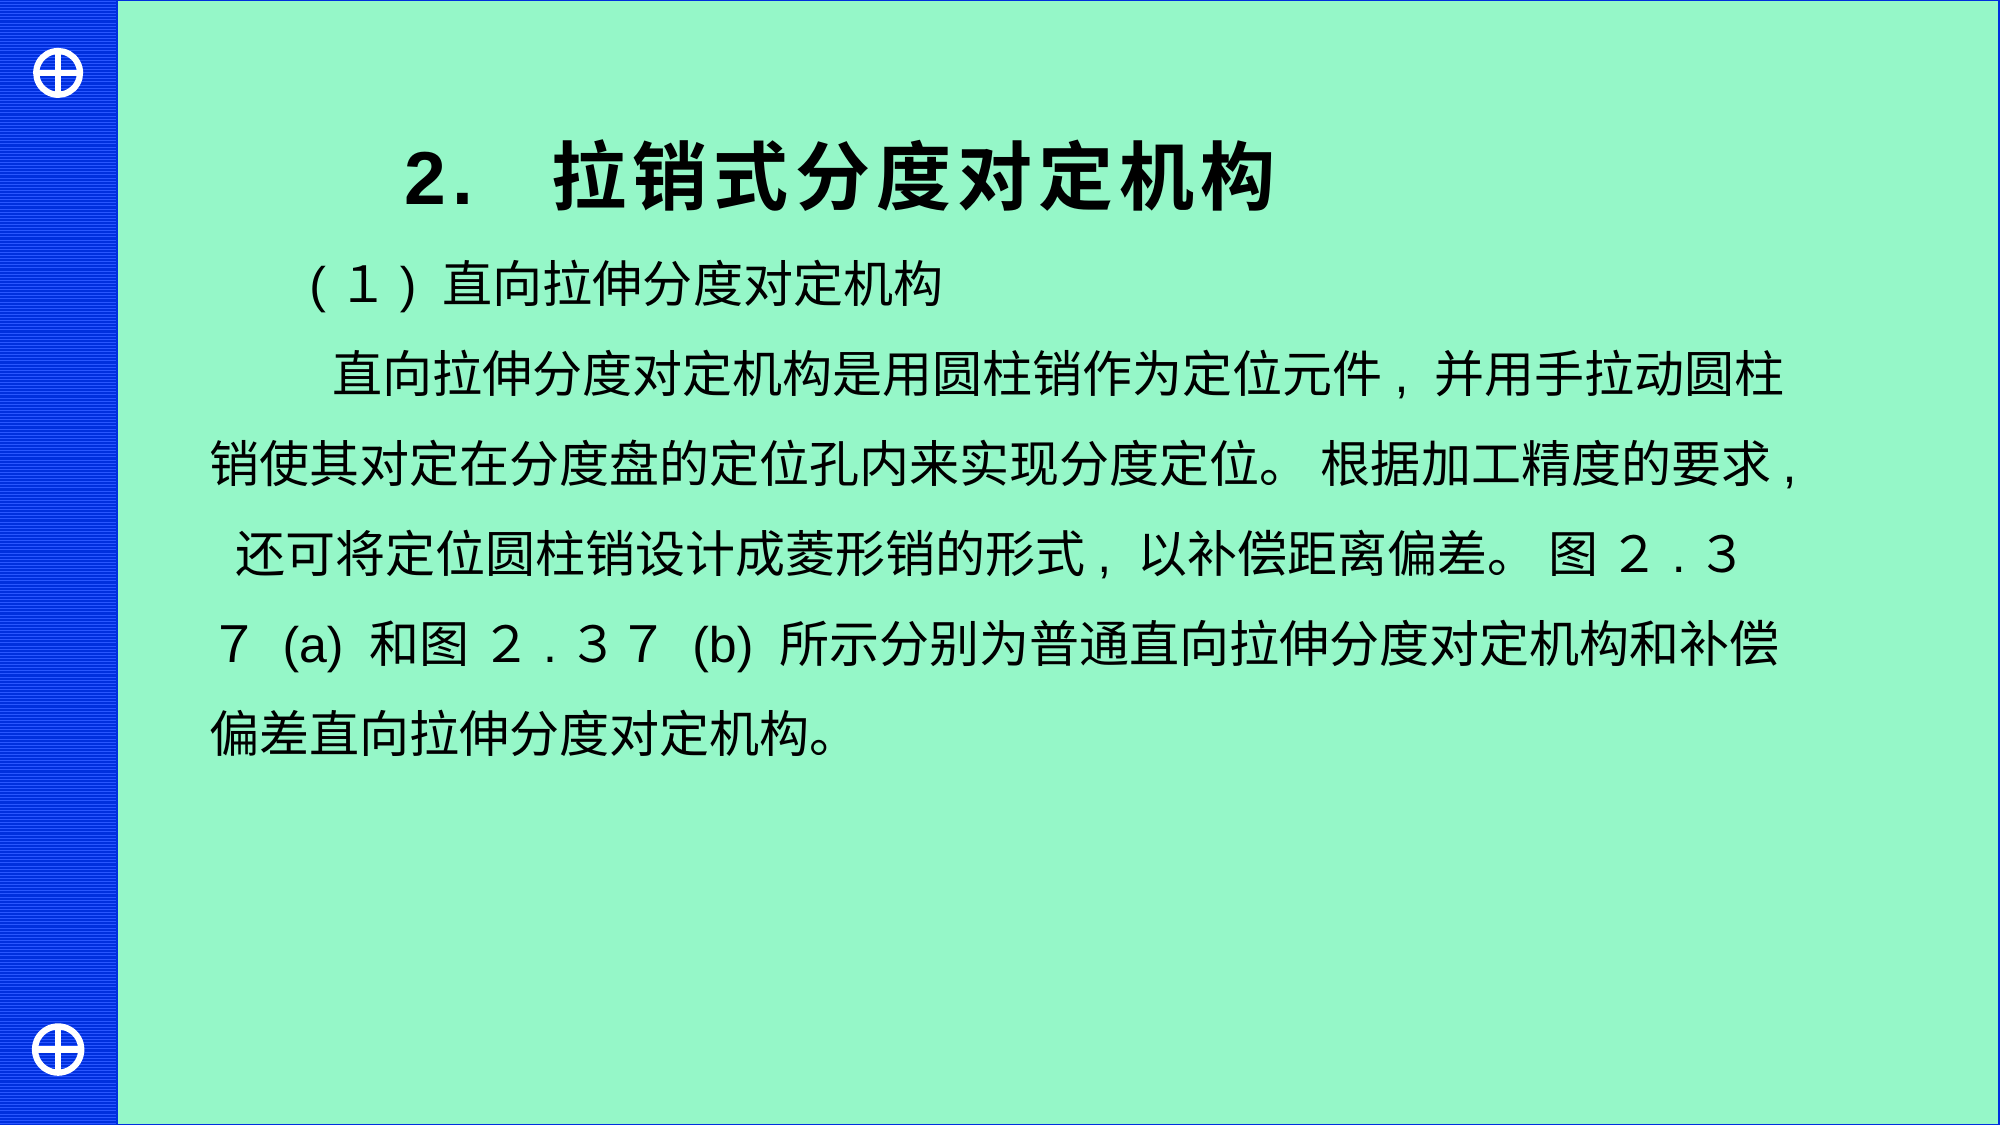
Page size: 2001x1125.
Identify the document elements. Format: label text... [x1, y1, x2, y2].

text_box 2. 拉销式分度对定机构 [173, 106, 1462, 228]
text_box (１) 直向拉伸分度对定机构 直向拉伸分度对定机构是用圆柱销作为定位元件, 并用手拉动圆柱销使其对定在分度盘的定位孔内来实现分度定位。 根据加工精度的要求, 还可将定位圆柱销设计成菱形销的形式, 以补偿距离偏差。 图 ２.３７ (a) 和图 ２.３７ (b) 所示分别为普通直向拉伸分度对定机构和补偿偏差直向拉伸分度对定机构。 [194, 214, 1806, 770]
